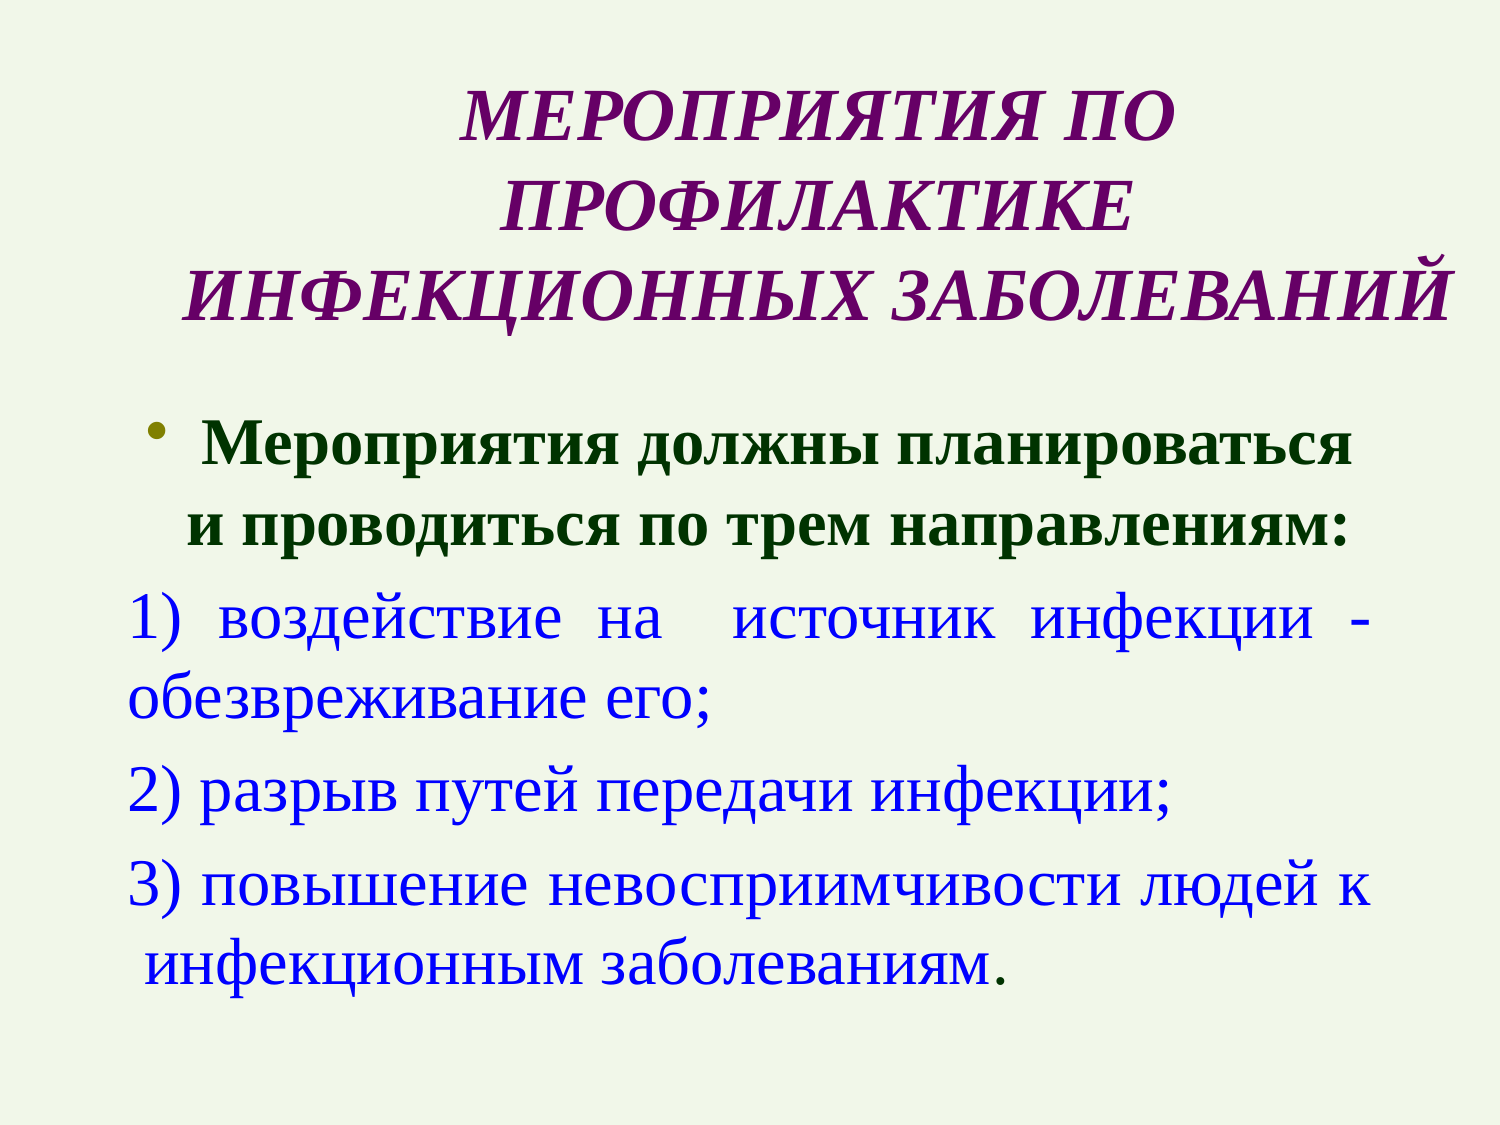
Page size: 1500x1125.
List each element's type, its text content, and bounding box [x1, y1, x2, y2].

title МЕРОПРИЯТИЯ ПО ПРОФИЛАКТИКЕ ИНФЕКЦИОННЫХ ЗАБОЛЕВАНИЙ [150, 99, 1488, 300]
list Мероприятия должны планироваться и проводиться по трем направлениям: 1) воздействие на источник инфекции - обезвреживание его; 2) разрыв путей передачи инфекции; 3) повышение невосприимчивости людей к инфекционным заболеваниям. [112, 390, 1388, 979]
